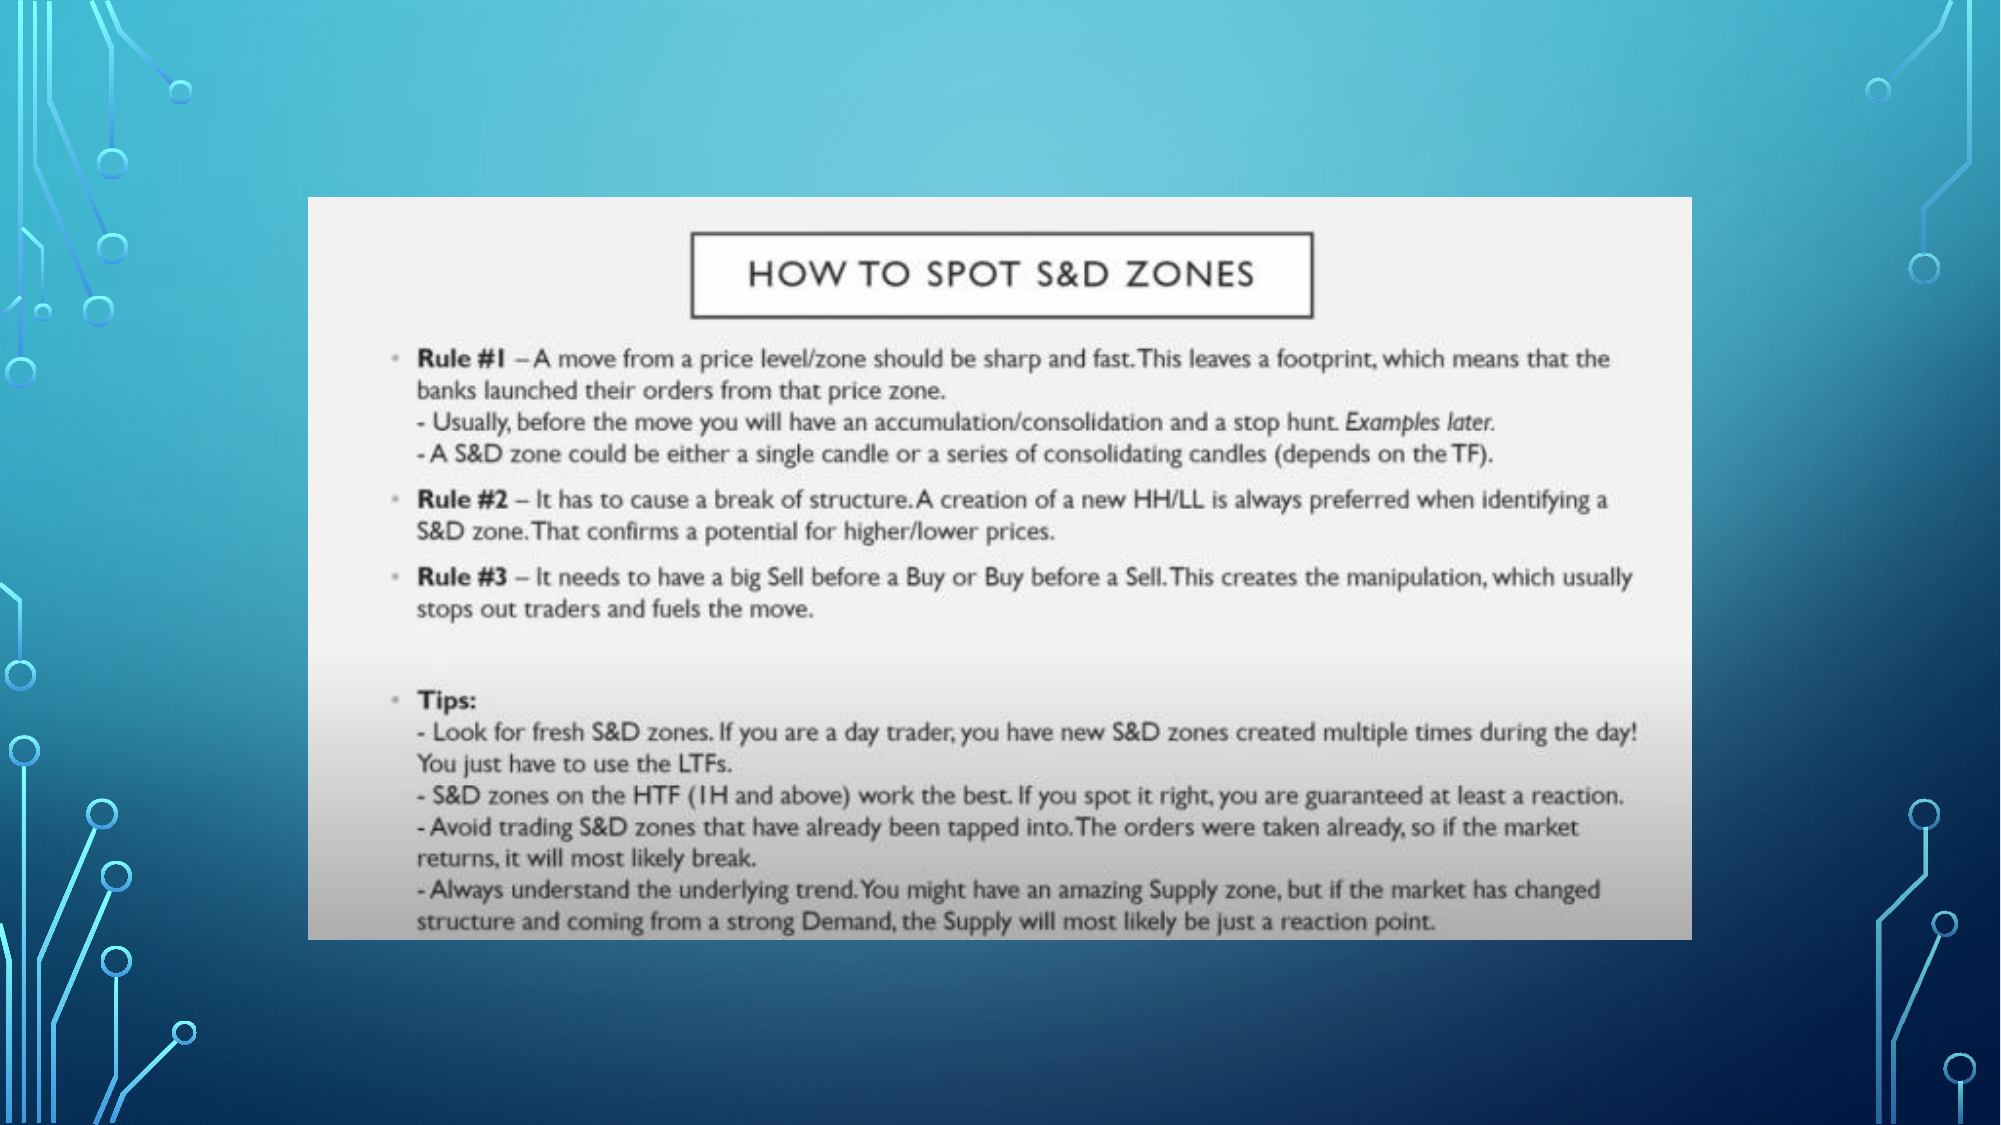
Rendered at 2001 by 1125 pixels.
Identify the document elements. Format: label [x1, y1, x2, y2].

list [308, 197, 1692, 940]
